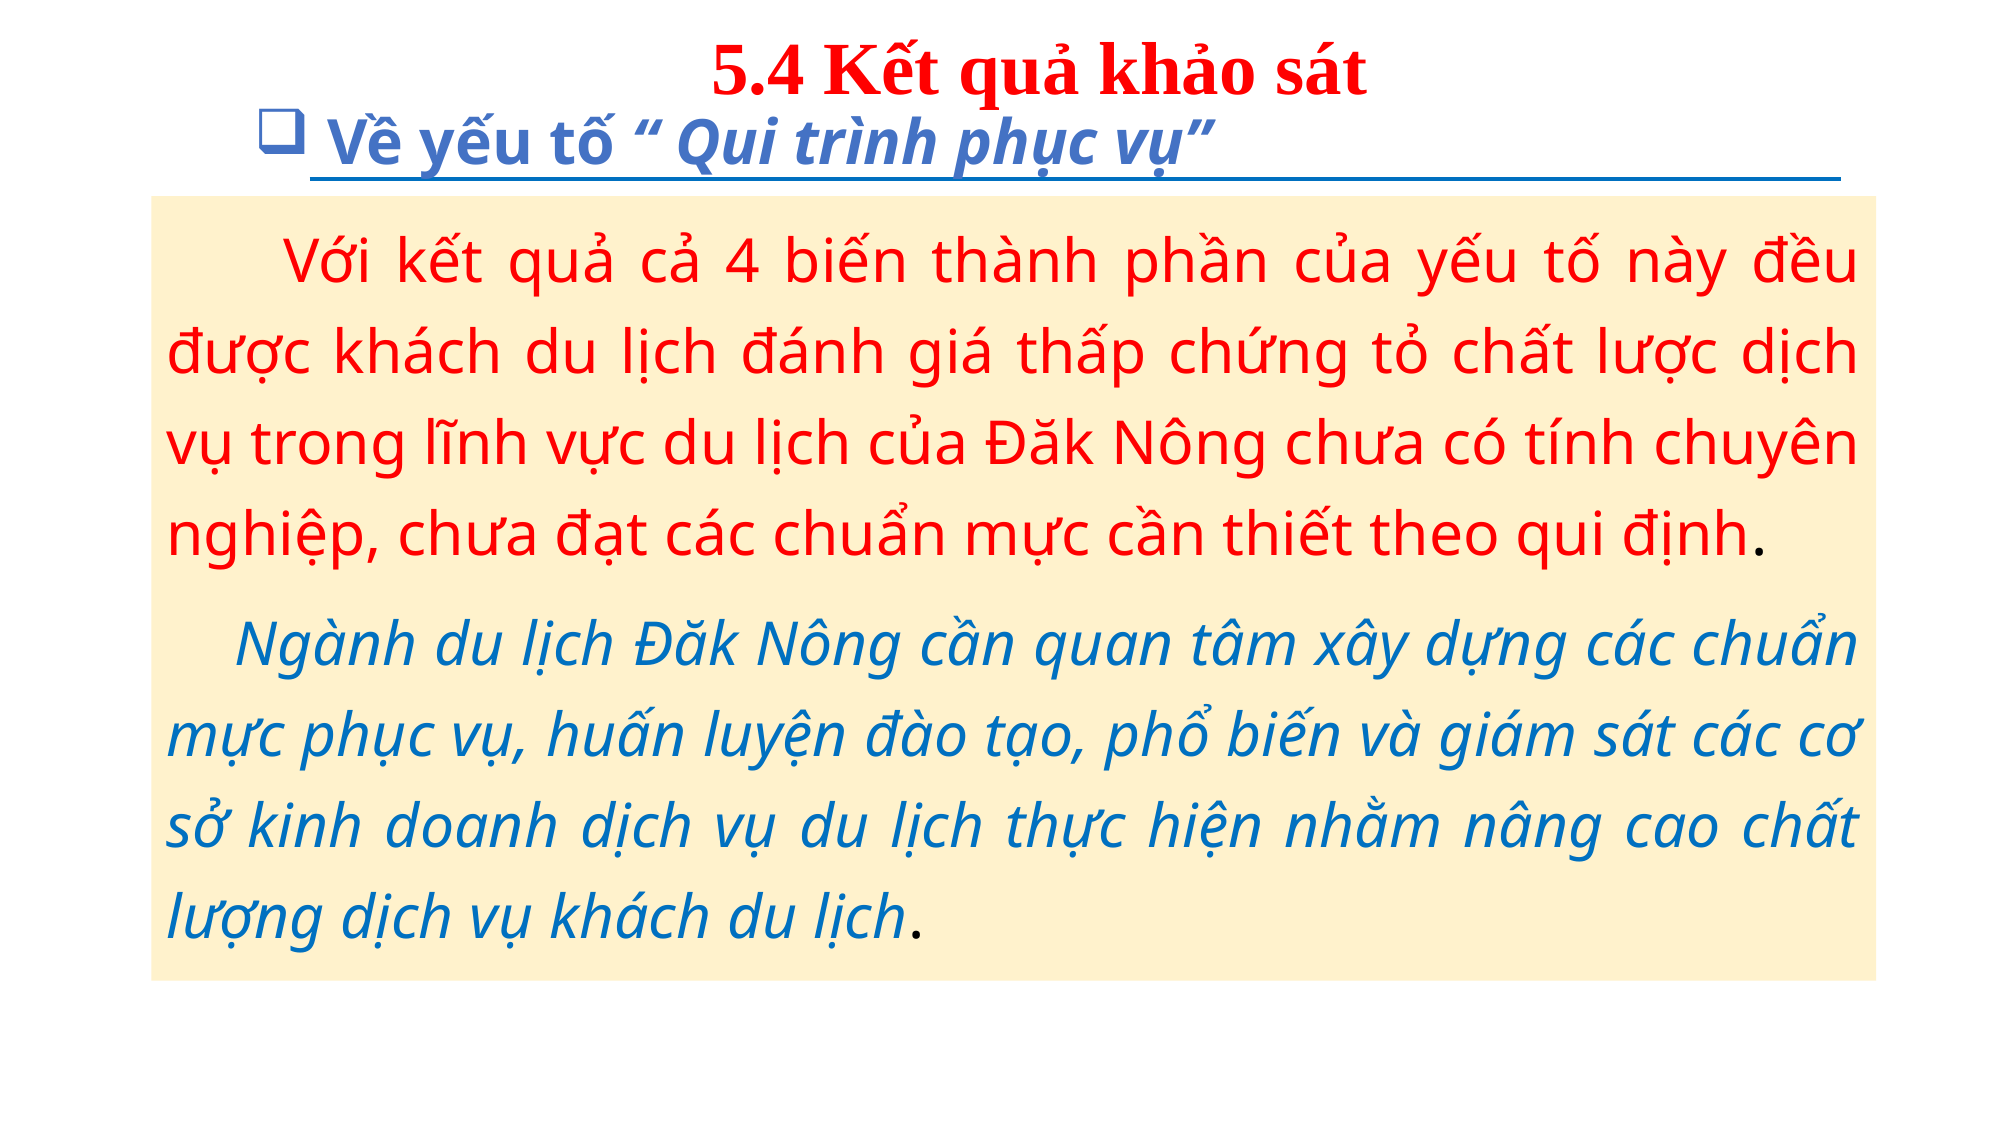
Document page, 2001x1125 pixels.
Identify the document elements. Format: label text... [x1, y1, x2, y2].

title 5.4 Kết quả khảo sát [167, 25, 1893, 115]
list [137, 286, 1863, 1071]
text_box Với kết quả cả 4 biến thành phần của yếu tố này đều được khách du lịch đánh giá thấp chứng tỏ chất lược dịch vụ trong lĩnh vực du lịch của Đăk Nông chưa có tính chuyên nghiệp, chưa đạt các chuẩn mực cần thiết theo qui định. Ngành du lịch Đăk Nông cần quan tâm xây dựng các chuẩn mực phục vụ, huấn luyện đào tạo, phổ biến và giám sát các cơ sở kinh doanh dịch vụ du lịch thực hiện nhằm nâng cao chất lượng dịch vụ khách du lịch. [151, 196, 1877, 981]
text_box Về yếu tố “ Qui trình phục vụ” [239, 94, 1844, 230]
